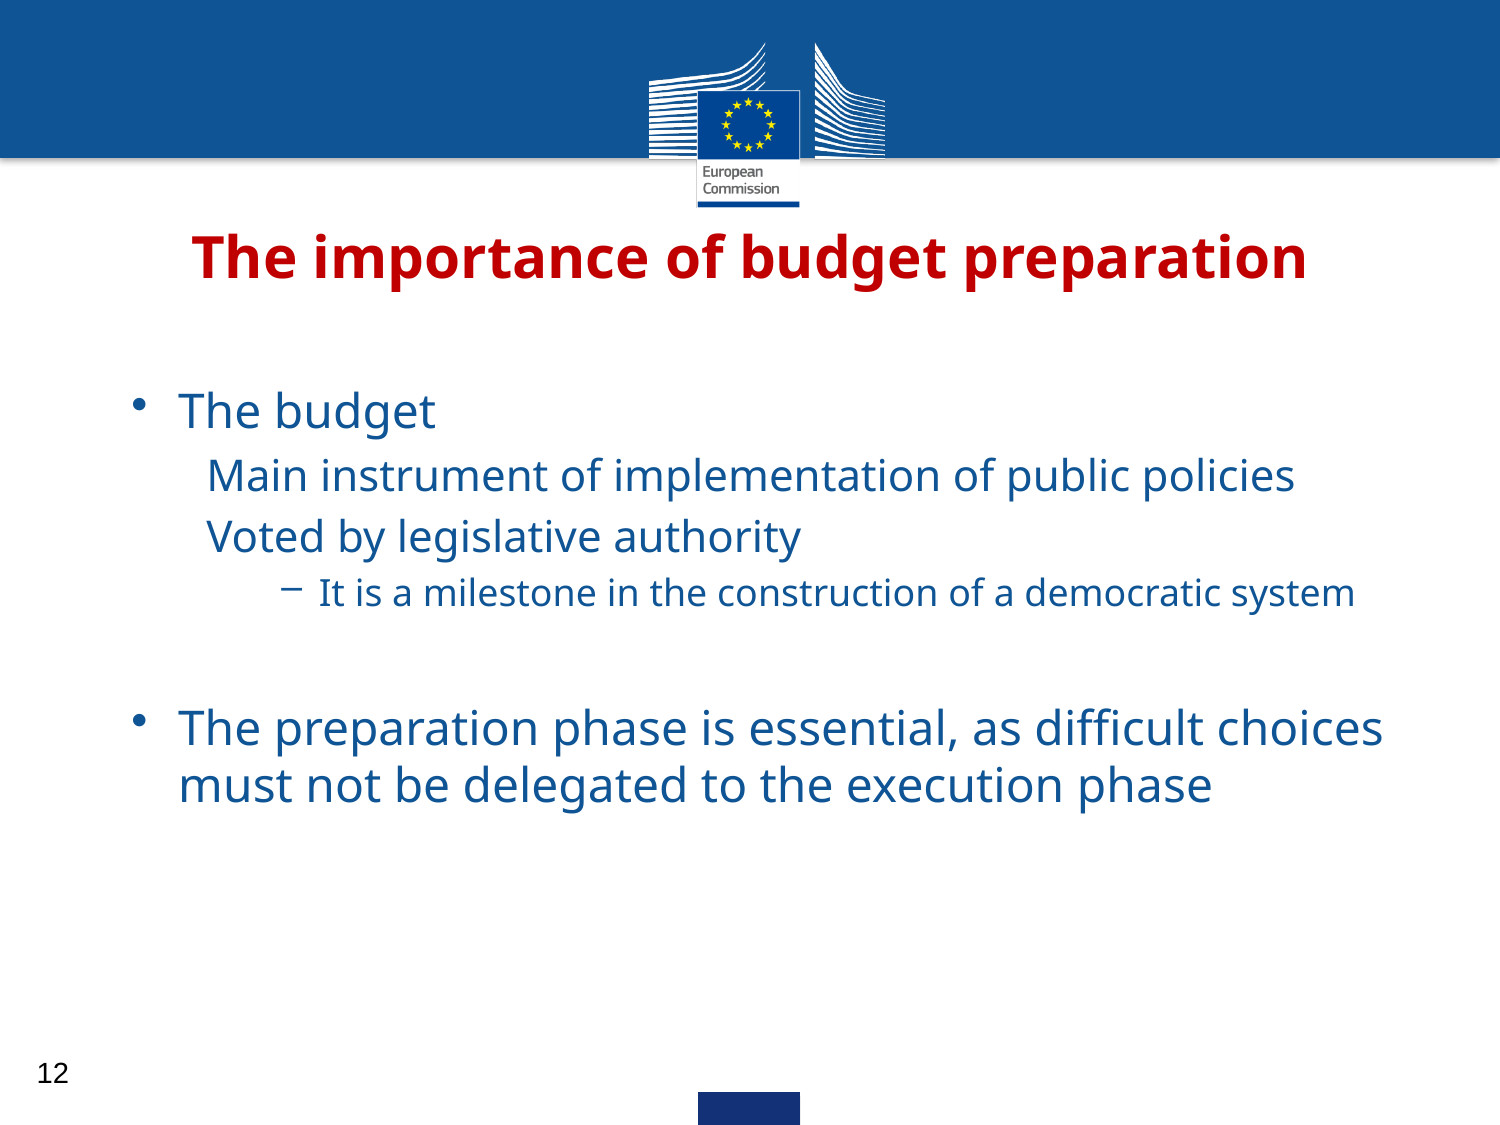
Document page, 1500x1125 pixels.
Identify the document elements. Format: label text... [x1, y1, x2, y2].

picture [649, 42, 885, 196]
list The budget Main instrument of implementation of public policies Voted by legislative authority It is a milestone in the construction of a democratic system The preparation phase is essential, as difficult choices must not be delegated to the execution phase [41, 373, 1418, 1008]
slide_number 12 [0, 1046, 85, 1125]
title The importance of budget preparation [0, 196, 1500, 315]
